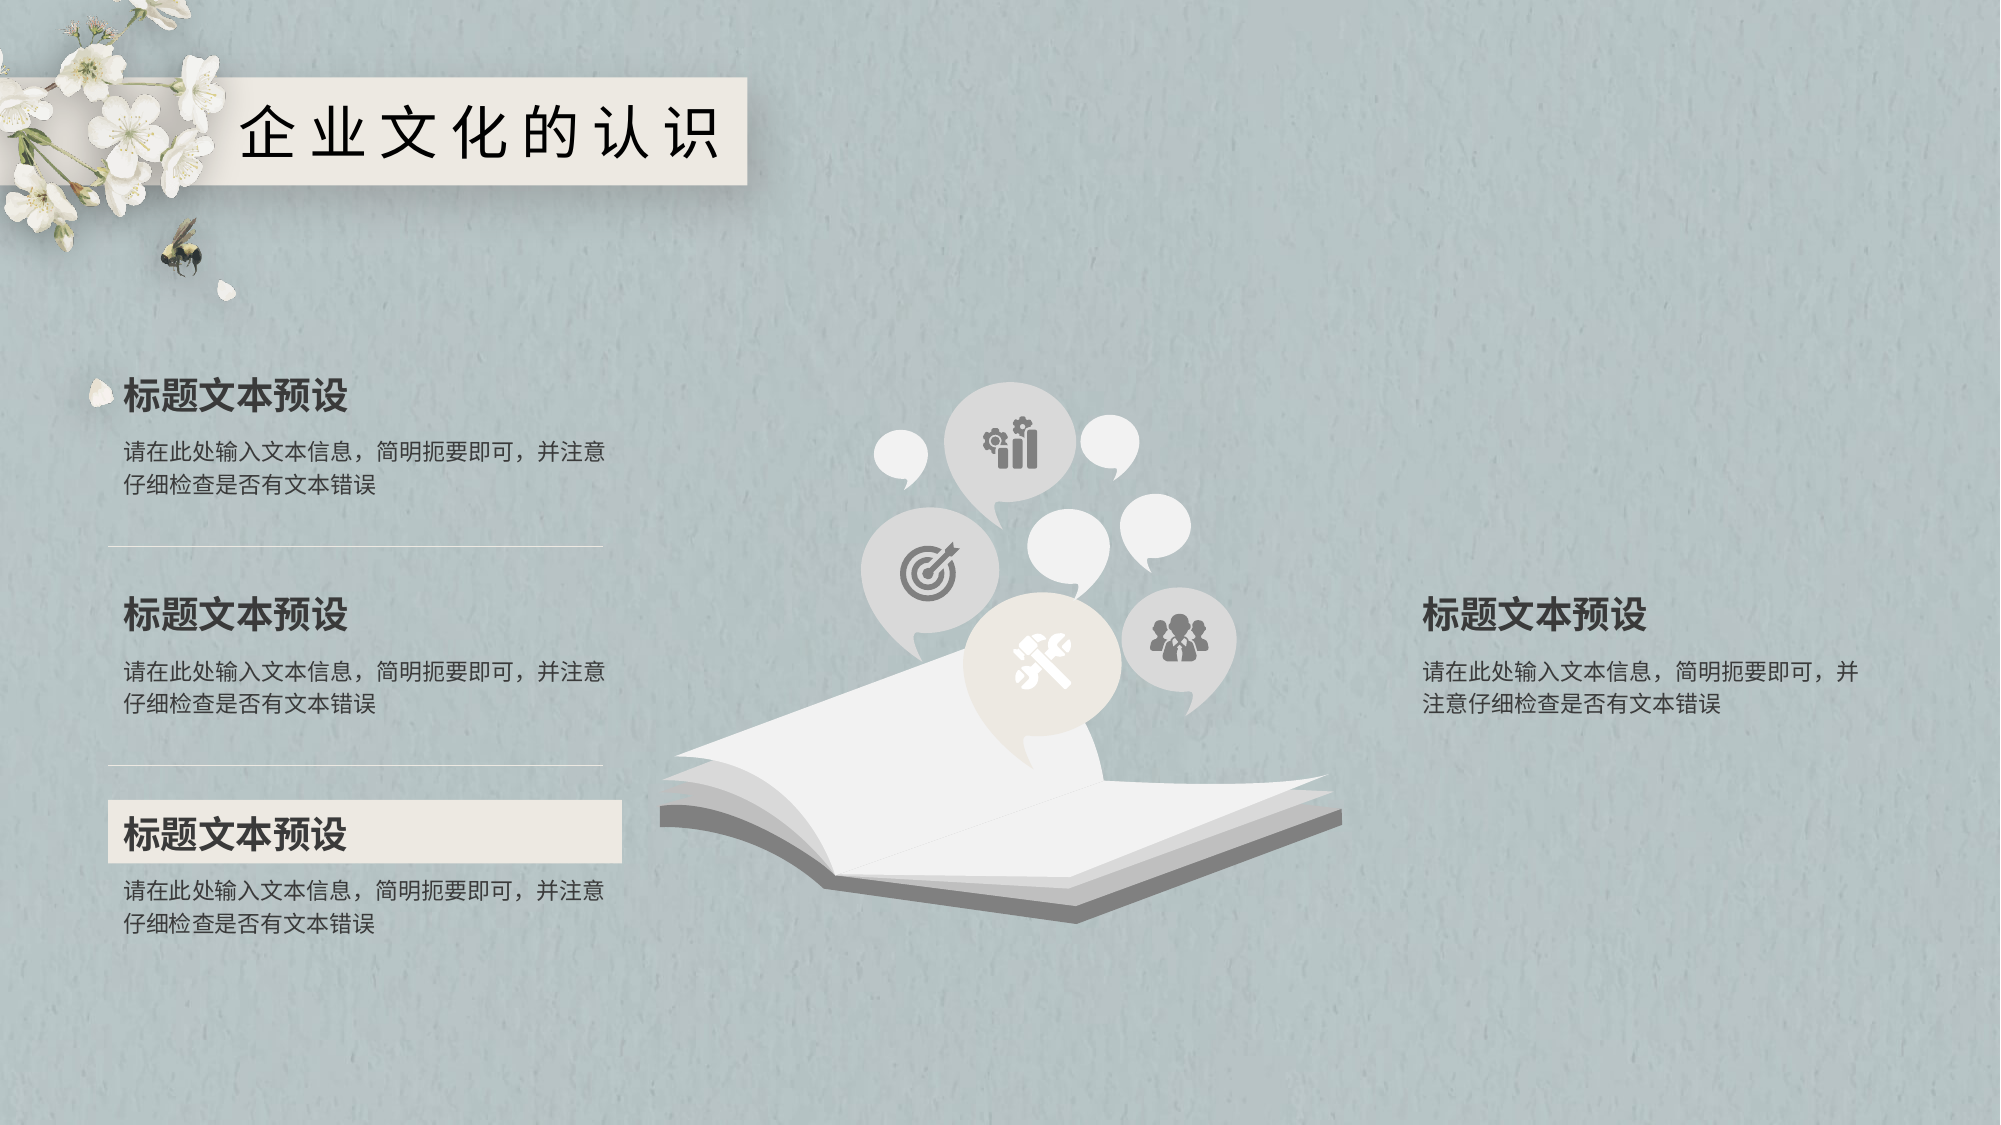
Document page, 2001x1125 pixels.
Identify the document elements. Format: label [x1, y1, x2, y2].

text_box [108, 360, 623, 512]
text_box [108, 799, 623, 951]
text_box [0, 0, 748, 429]
picture [0, 0, 2000, 1125]
text_box [655, 382, 1343, 924]
text_box [1407, 580, 1890, 732]
text_box [108, 580, 623, 732]
